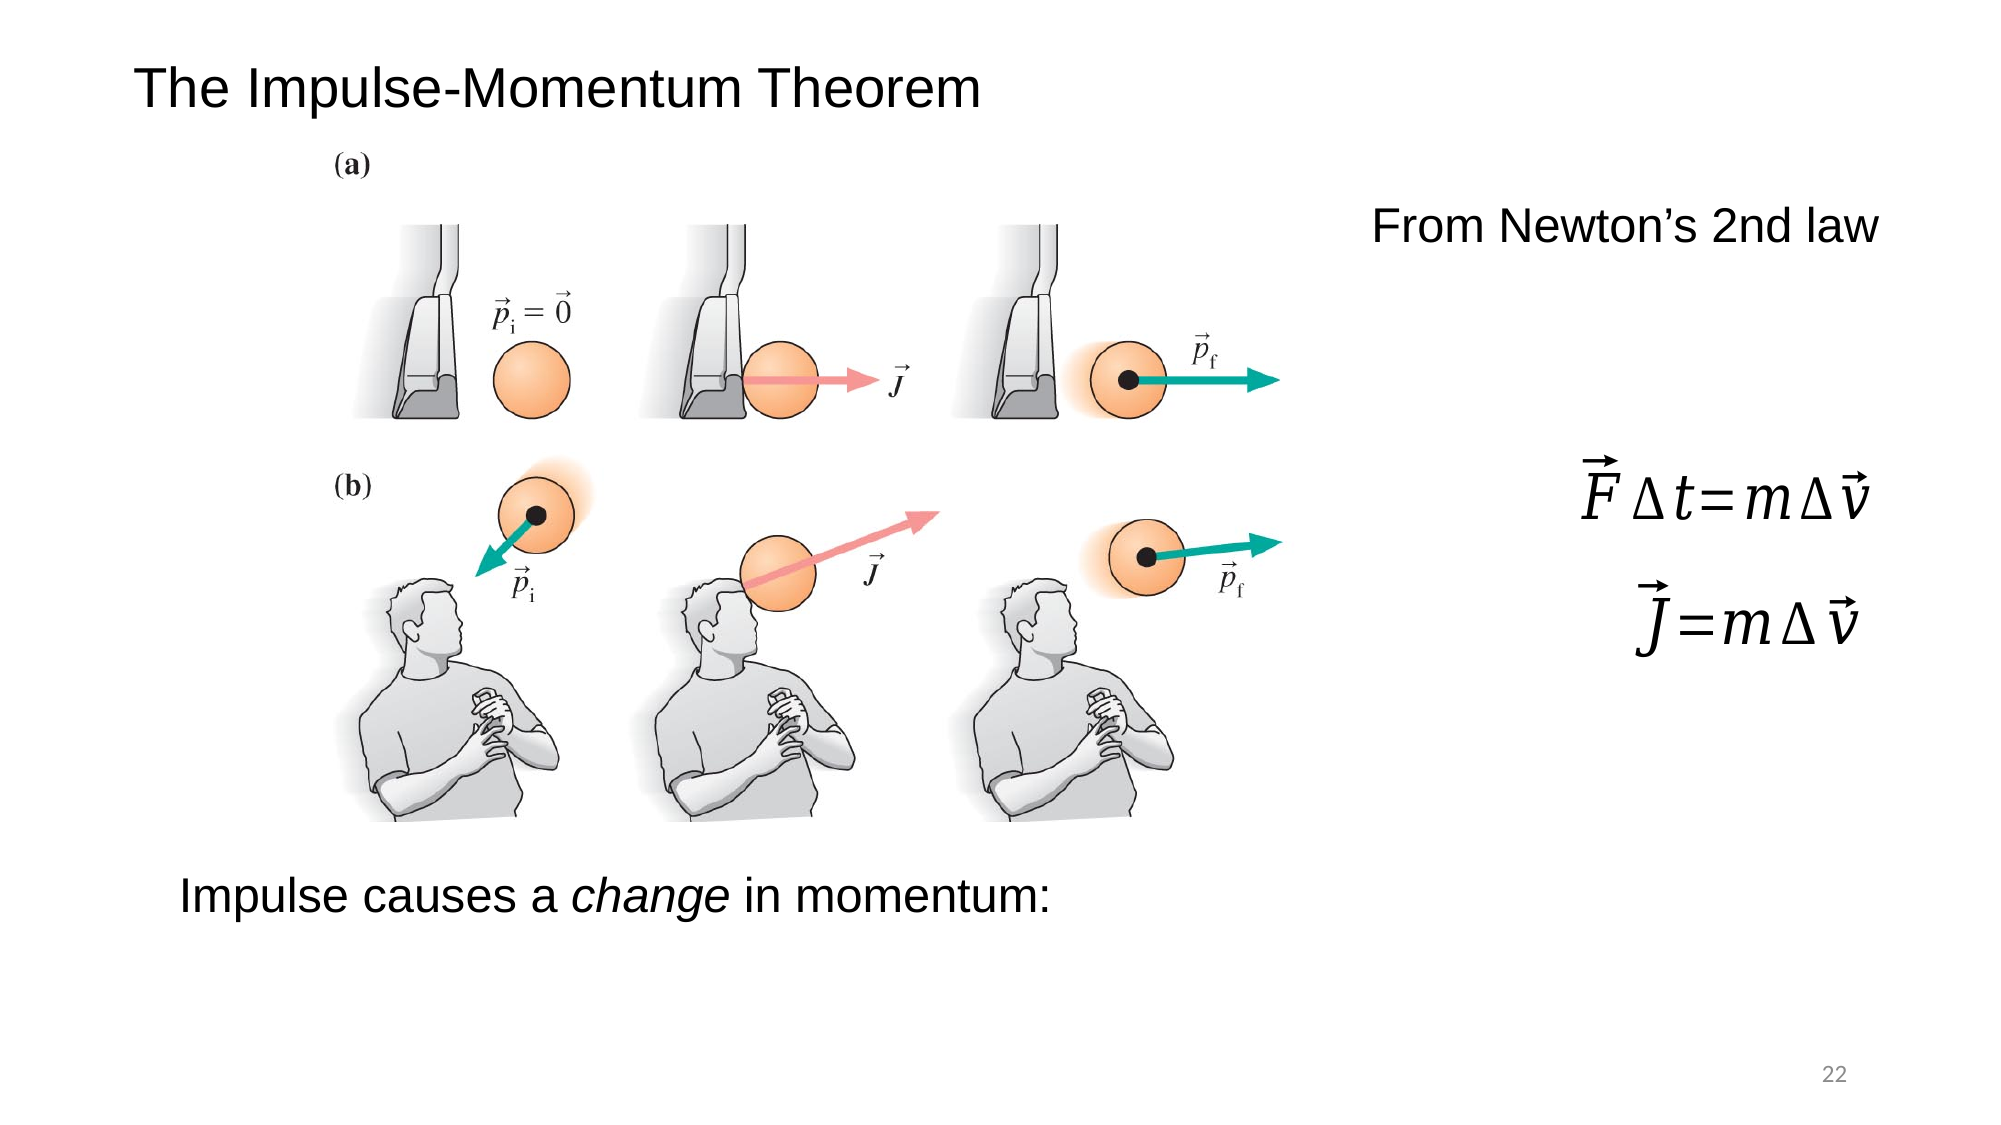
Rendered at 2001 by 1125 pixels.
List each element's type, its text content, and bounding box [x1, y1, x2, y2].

slide_number 22 [1412, 1042, 1863, 1103]
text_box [325, 142, 1304, 822]
text_box The Impulse-Momentum Theorem [133, 51, 1321, 129]
